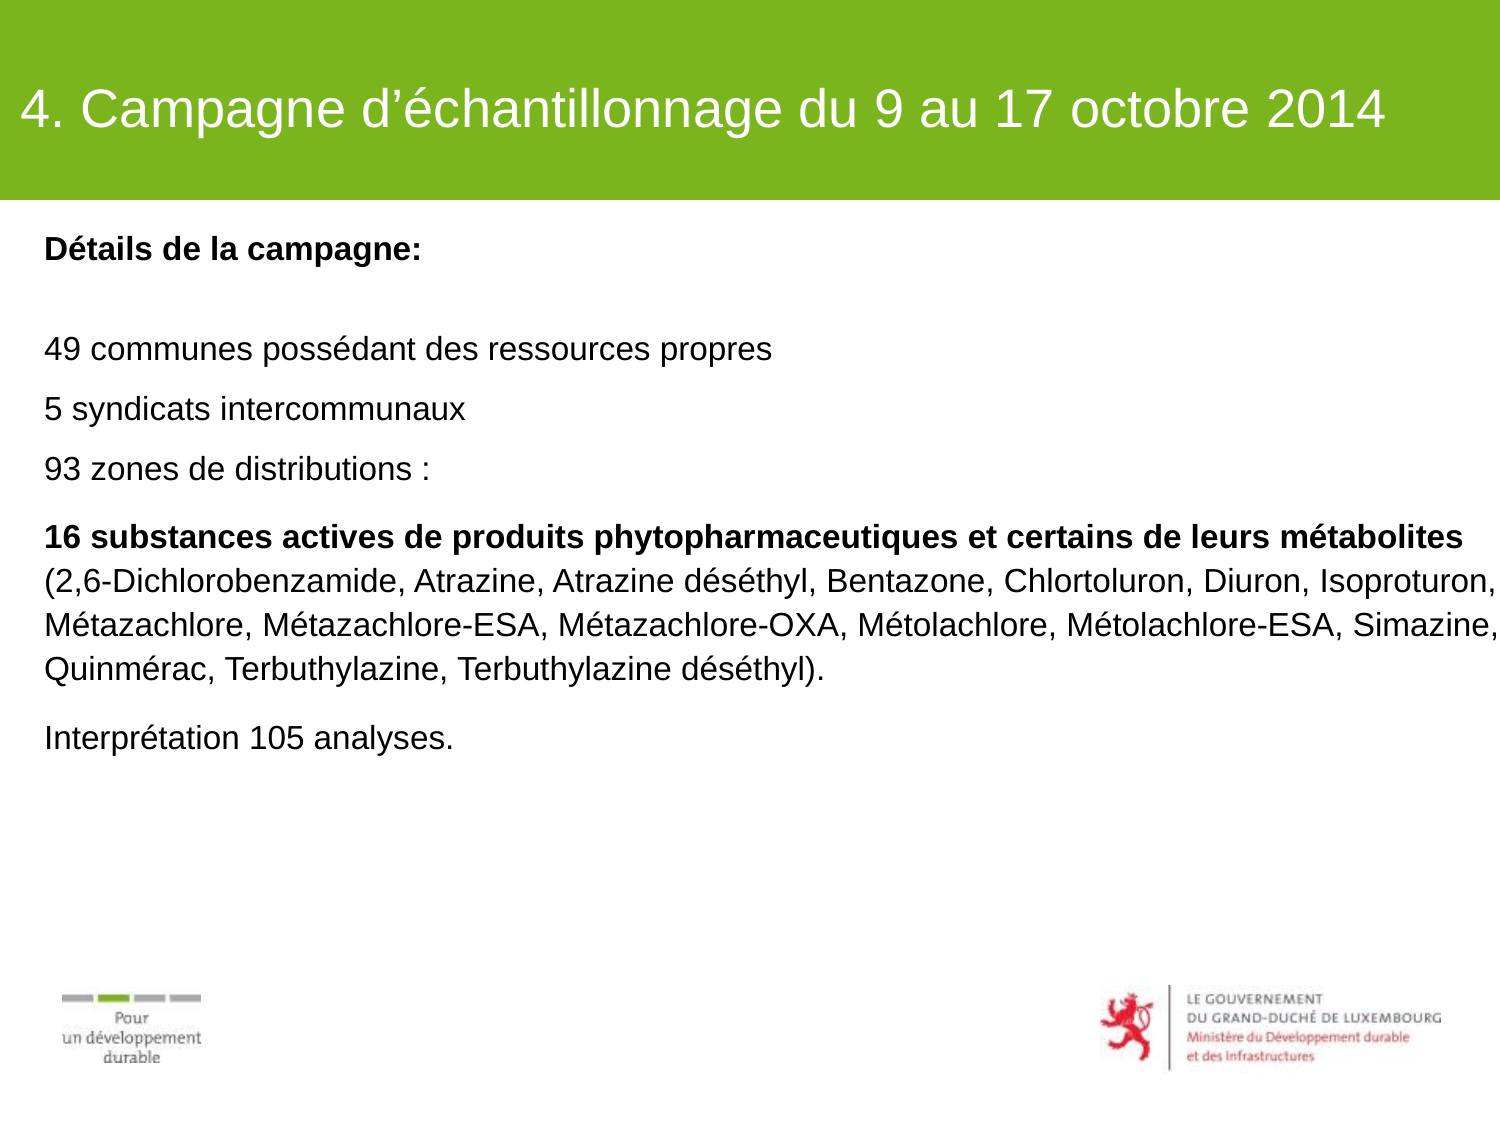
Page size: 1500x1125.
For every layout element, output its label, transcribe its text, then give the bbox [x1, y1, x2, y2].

text_box 4. Campagne d’échantillonnage du 9 au 17 octobre 2014 [5, 66, 1500, 146]
text_box Détails de la campagne: 49 communes possédant des ressources propres 5 syndicats intercommunaux 93 zones de distributions : 16 substances actives de produits phytopharmaceutiques et certains de leurs métabolites (2,6-Dichlorobenzamide, Atrazine, Atrazine déséthyl, Bentazone, Chlortoluron, Diuron, Isoproturon, Métazachlore, Métazachlore-ESA, Métazachlore-OXA, Métolachlore, Métolachlore-ESA, Simazine, Quinmérac, Terbuthylazine, Terbuthylazine déséthyl). Interprétation 105 analyses. [29, 219, 1500, 1125]
